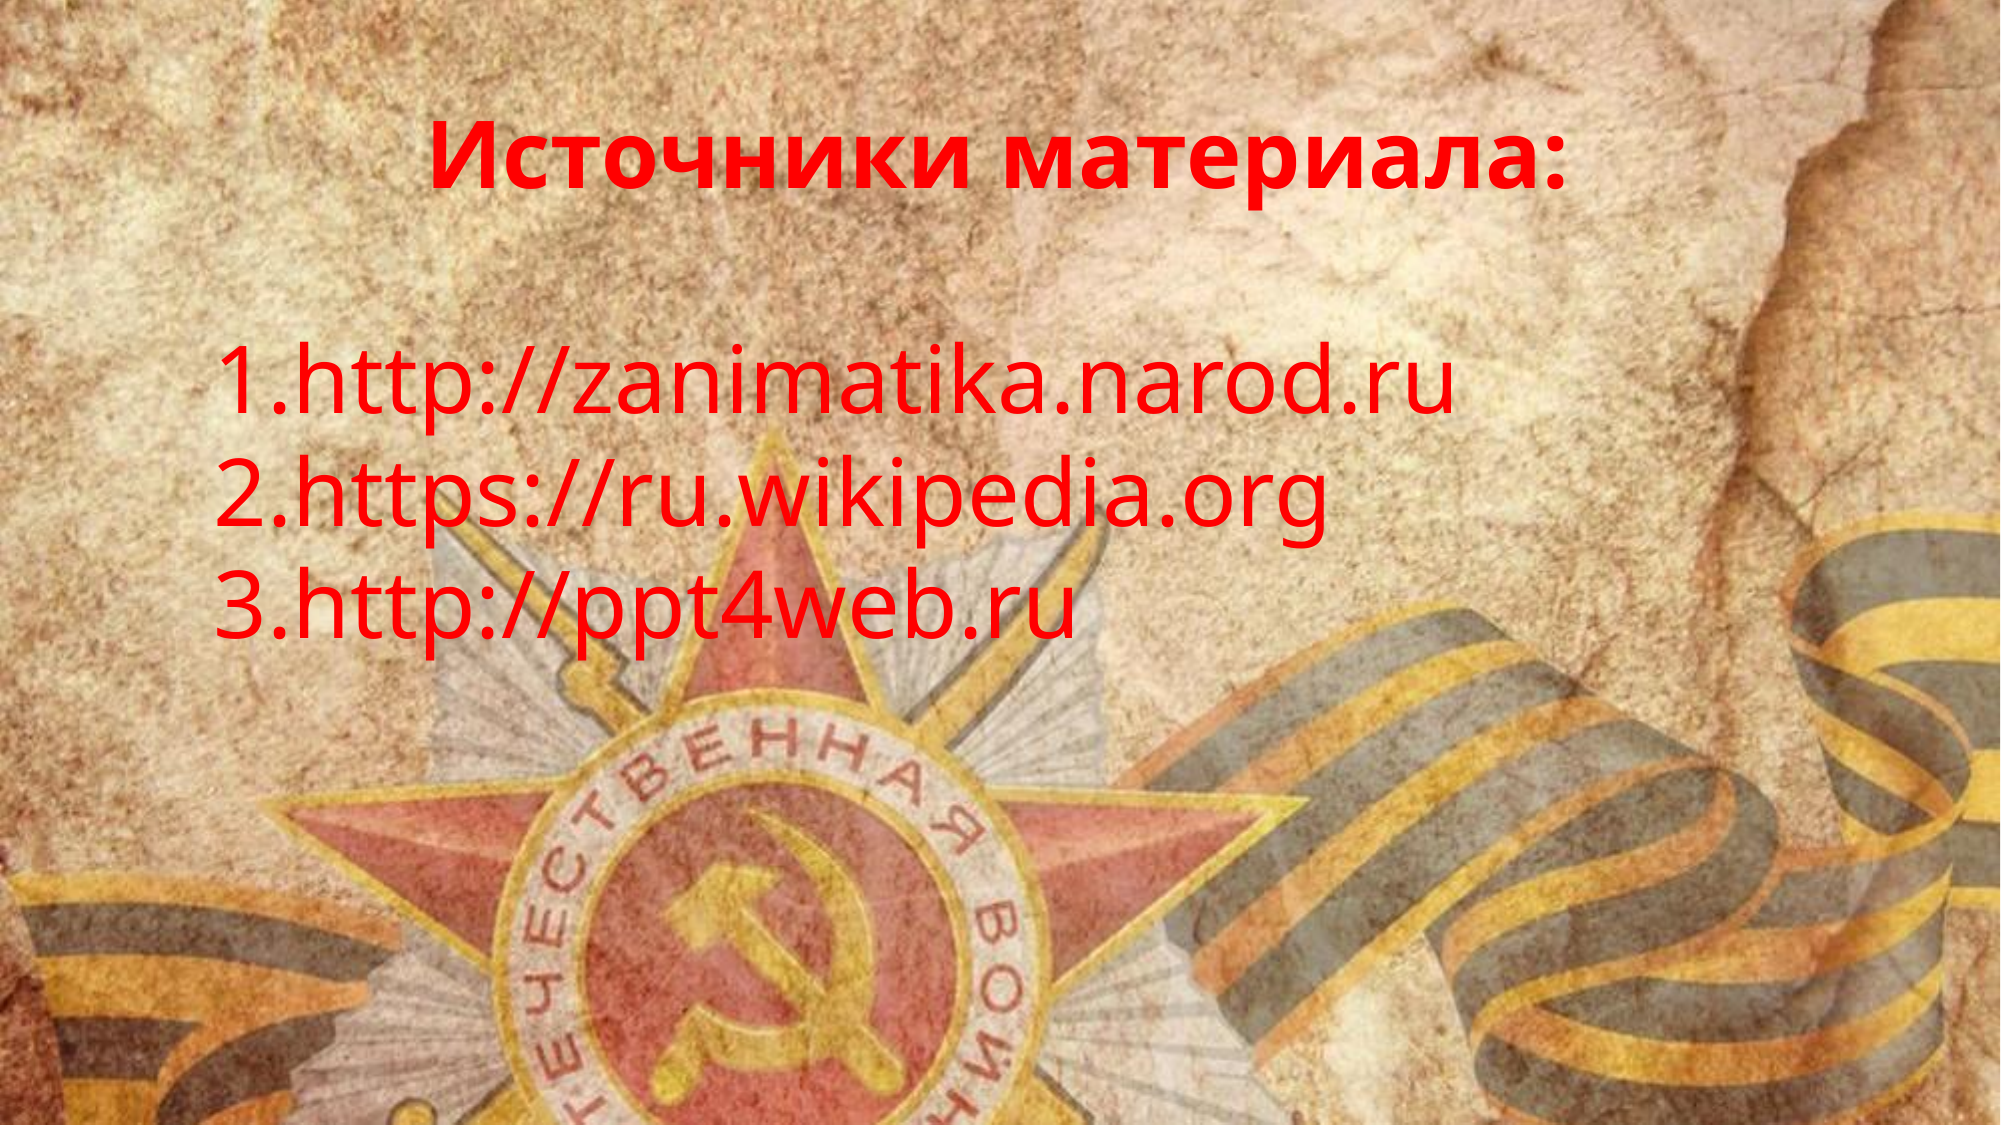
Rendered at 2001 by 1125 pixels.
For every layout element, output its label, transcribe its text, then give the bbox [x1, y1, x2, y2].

picture [0, 0, 2001, 1125]
title Источники материала: http://zanimatika.narod.ru https://ru.wikipedia.org http://ppt4web.ru [198, 87, 1796, 711]
